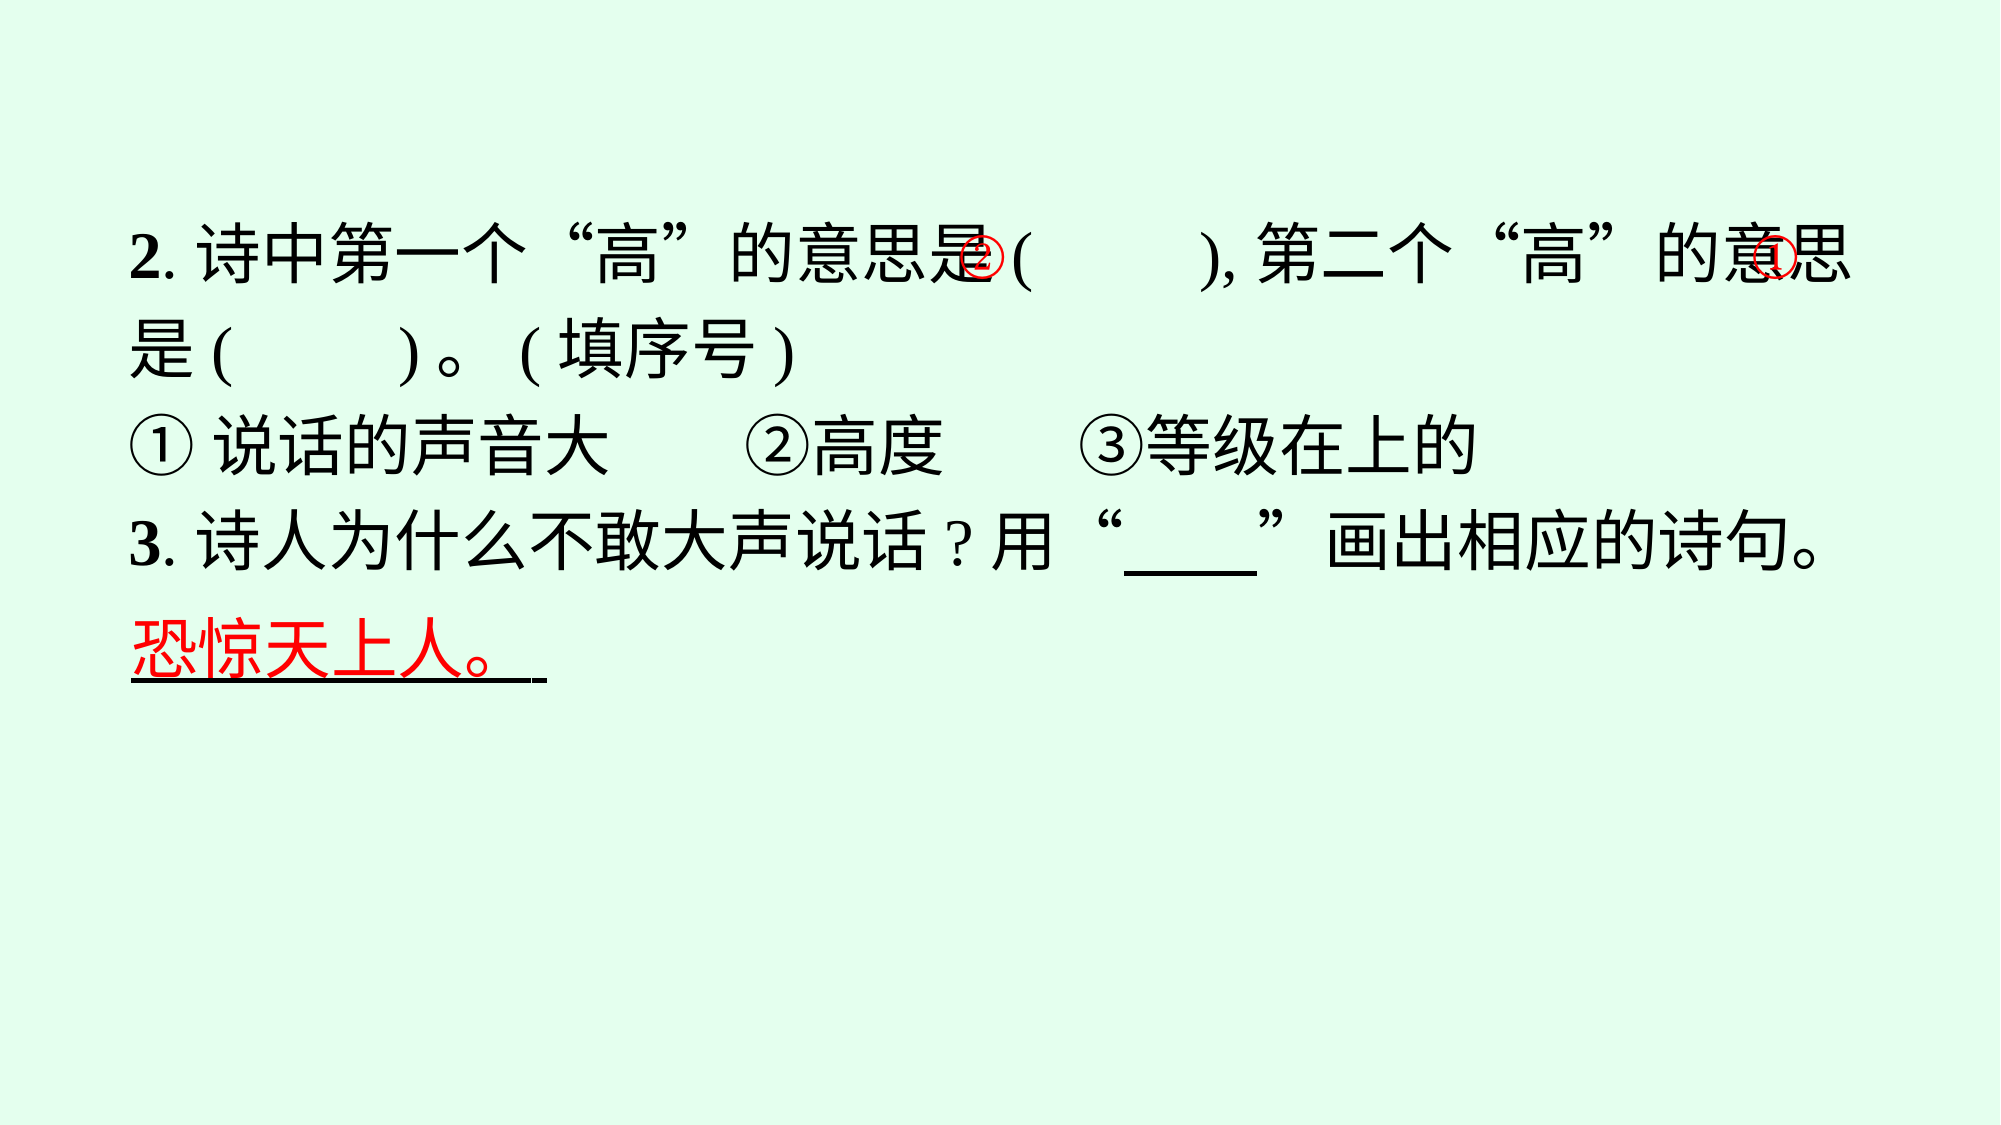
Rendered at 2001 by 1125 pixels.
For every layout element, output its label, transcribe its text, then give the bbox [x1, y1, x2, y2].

text_box ② [943, 188, 1024, 299]
text_box ① [1736, 188, 1817, 299]
text_box 2.诗中第一个“高”的意思是( ),第二个“高”的意思是( )。(填序号) ①说话的声音大 ②高度 ③等级在上的 3.诗人为什么不敢大声说话?用“ ”画出相应的诗句。 [113, 188, 1887, 683]
text_box 恐惊天上人。 [116, 583, 562, 694]
